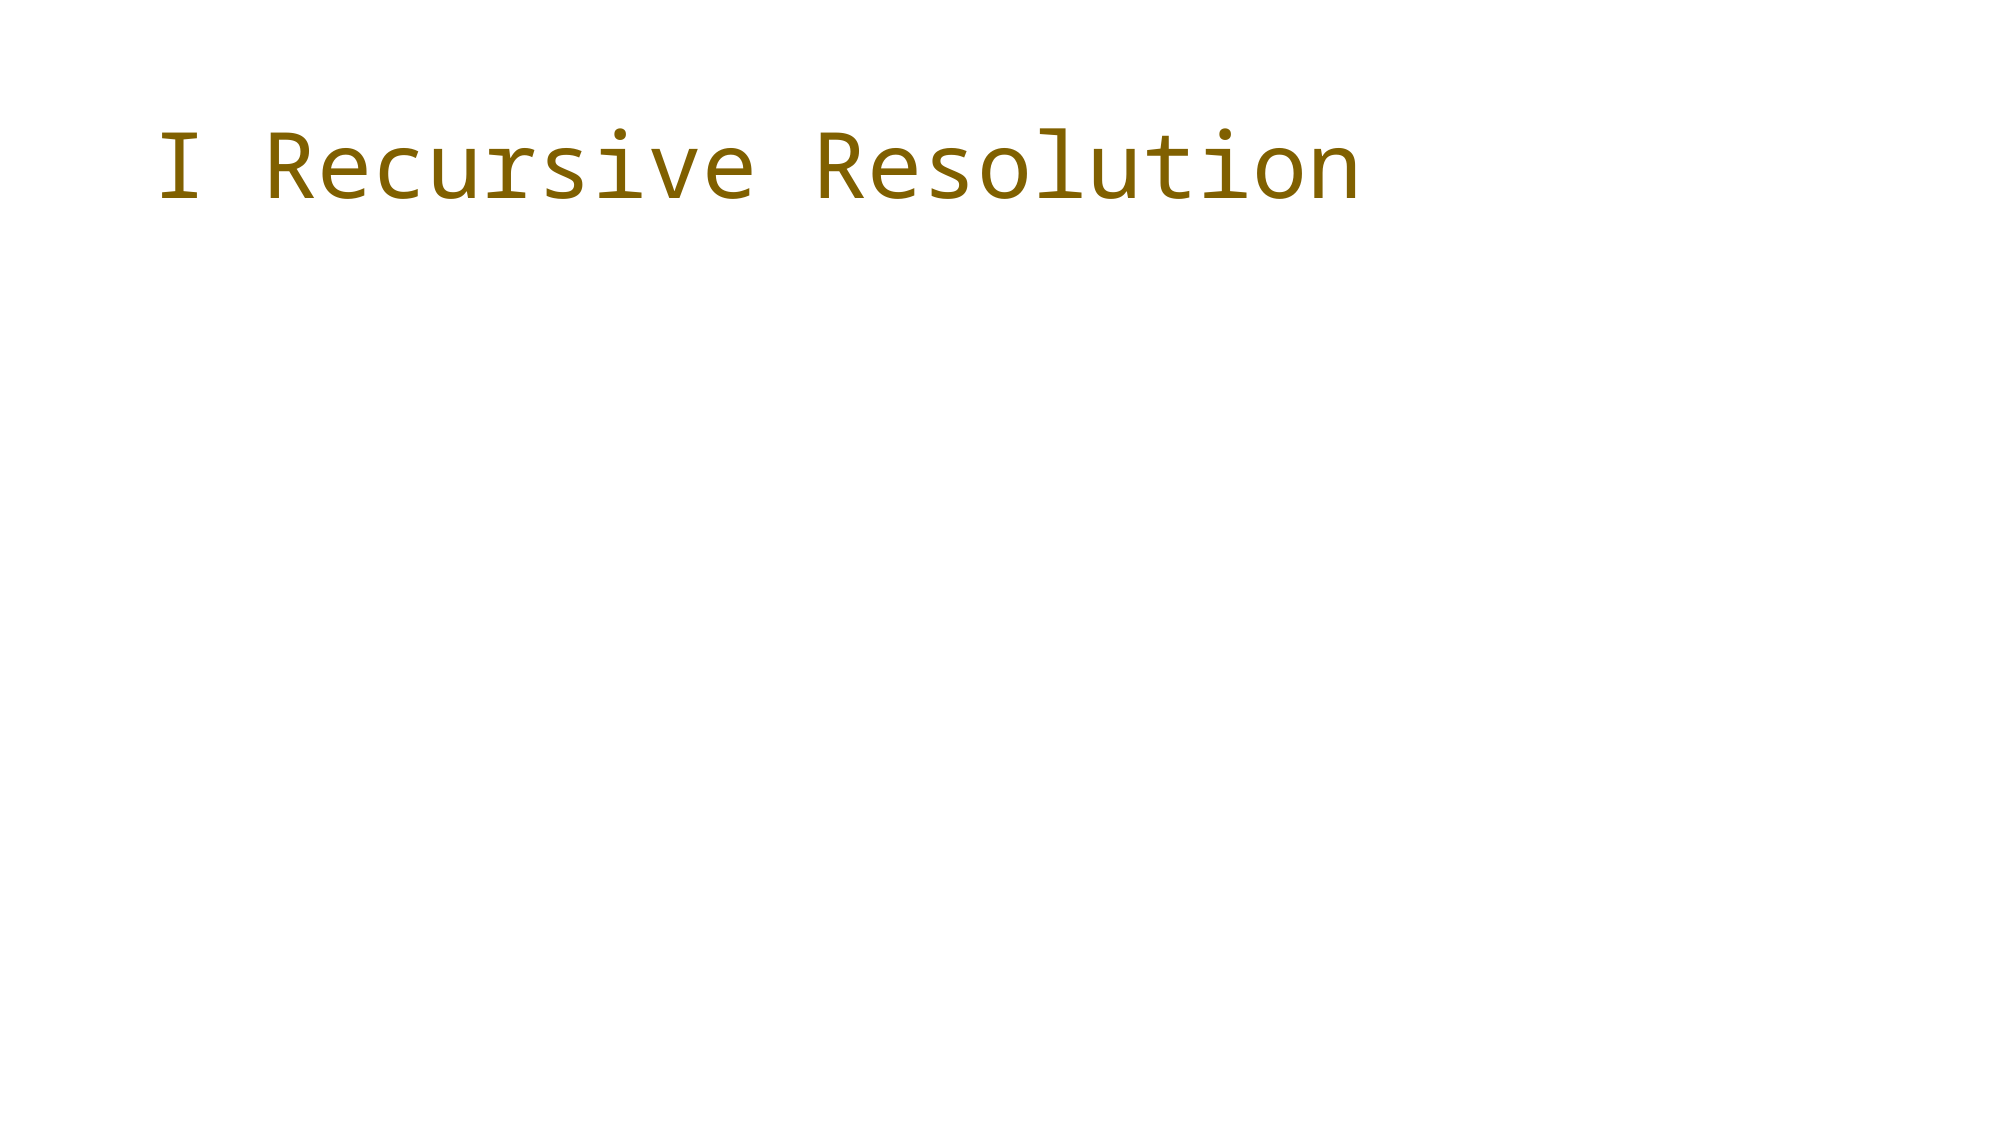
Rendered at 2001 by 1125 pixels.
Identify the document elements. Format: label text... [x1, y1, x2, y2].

title I Recursive Resolution [137, 59, 1863, 278]
